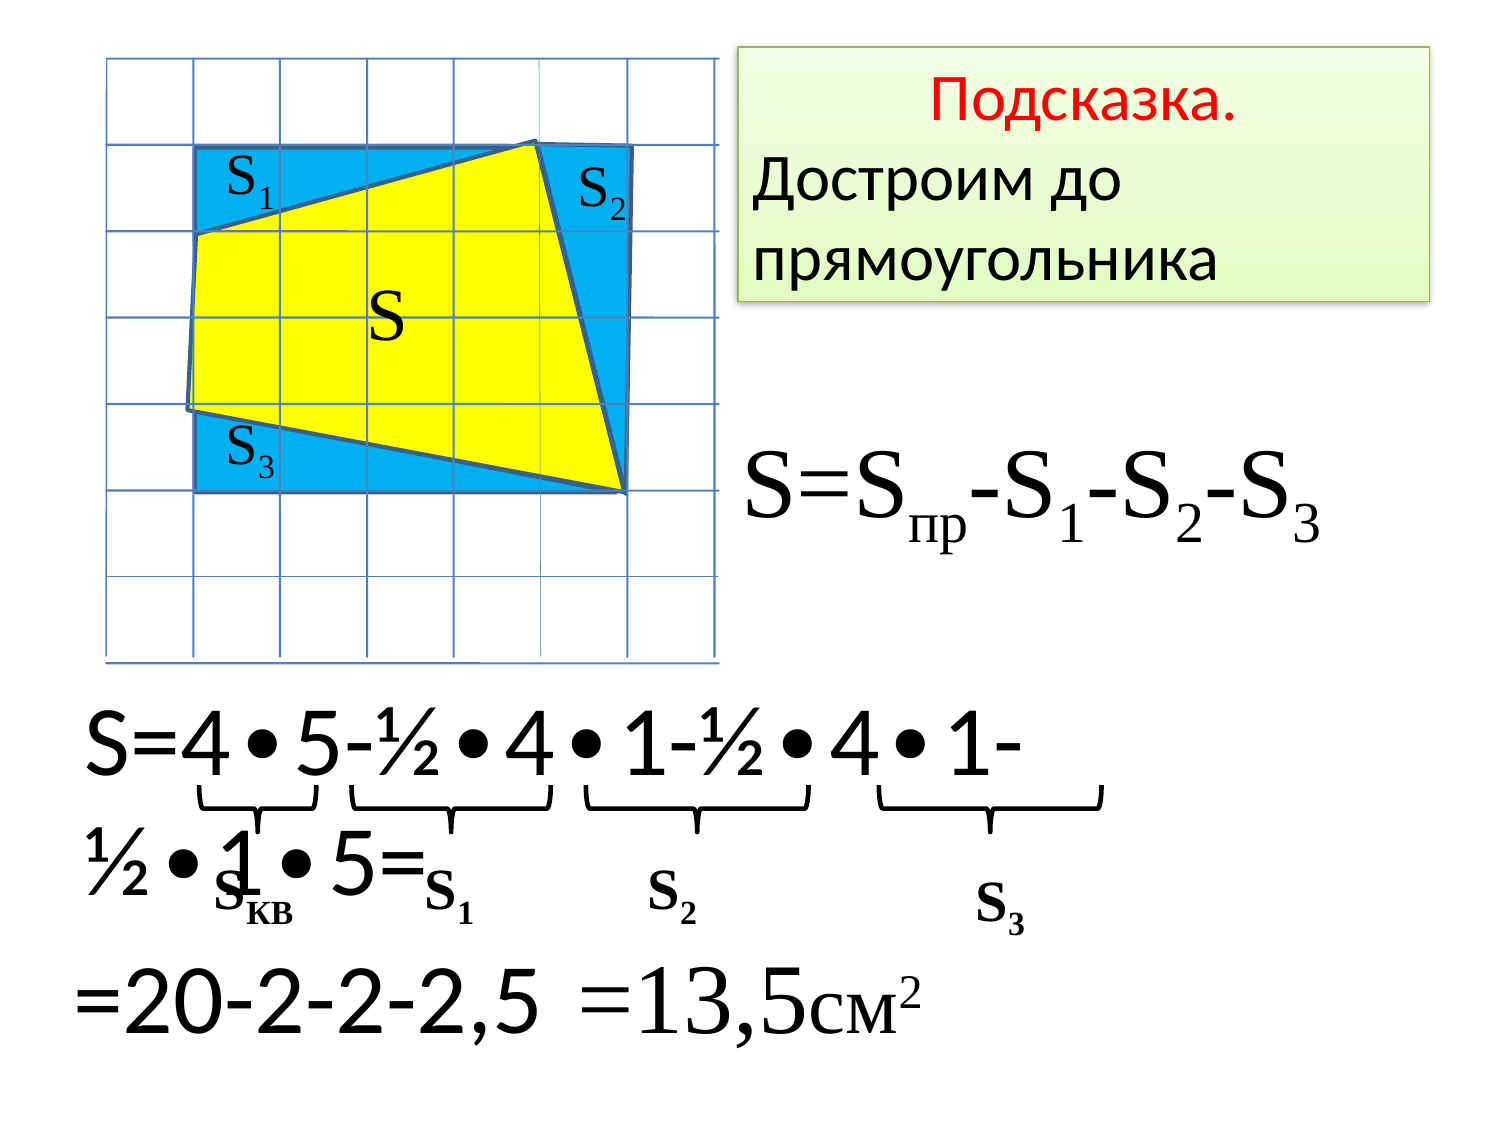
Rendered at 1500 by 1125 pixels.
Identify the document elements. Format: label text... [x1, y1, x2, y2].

text_box [198, 785, 318, 833]
text_box =20-2-2-2,5 [58, 925, 598, 1061]
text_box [105, 58, 719, 664]
text_box [350, 785, 552, 833]
text_box S=Sпр-S1-S2-S3 [726, 410, 1430, 562]
text_box [585, 785, 810, 833]
text_box [878, 785, 1103, 833]
text_box Подсказка. Достроим до прямоугольника [737, 46, 1430, 302]
text_box SКВ [199, 843, 329, 925]
text_box S3 [960, 855, 1078, 950]
text_box S=4∙5-½∙4∙1-½∙4∙1- ½∙1∙5= [70, 667, 1243, 923]
text_box S1 [410, 843, 528, 925]
text_box =13,5см2 [598, 925, 961, 1061]
text_box S2 [632, 843, 750, 925]
